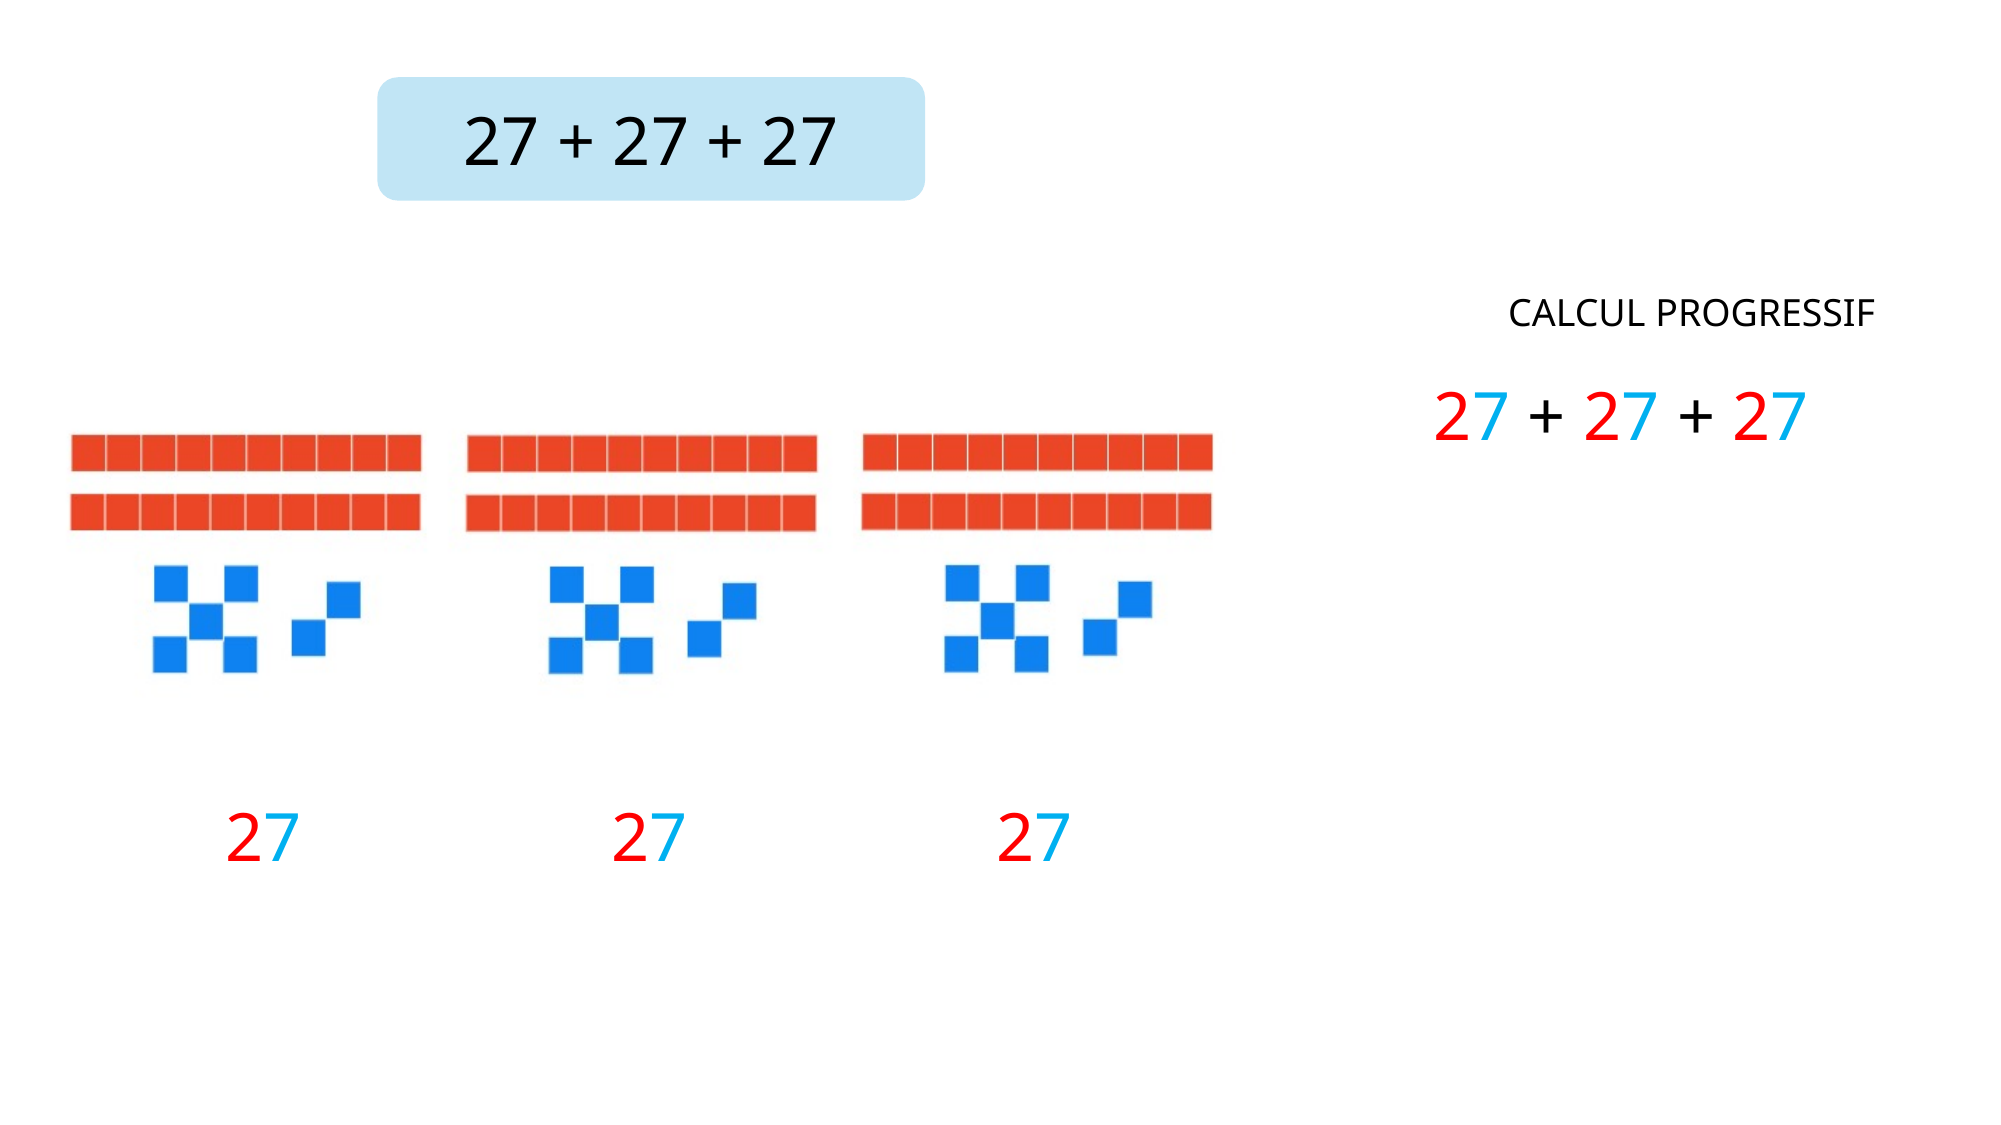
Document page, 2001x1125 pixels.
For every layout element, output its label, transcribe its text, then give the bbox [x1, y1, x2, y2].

text_box CALCUL PROGRESSIF [1493, 281, 1933, 341]
text_box 27 + 27 + 27 [375, 75, 927, 203]
text_box 27 + 27 + 27 [1286, 365, 1957, 461]
text_box 27 [887, 787, 1183, 883]
picture [0, 358, 1283, 751]
text_box 27 [210, 787, 437, 883]
text_box 27 [493, 787, 789, 883]
